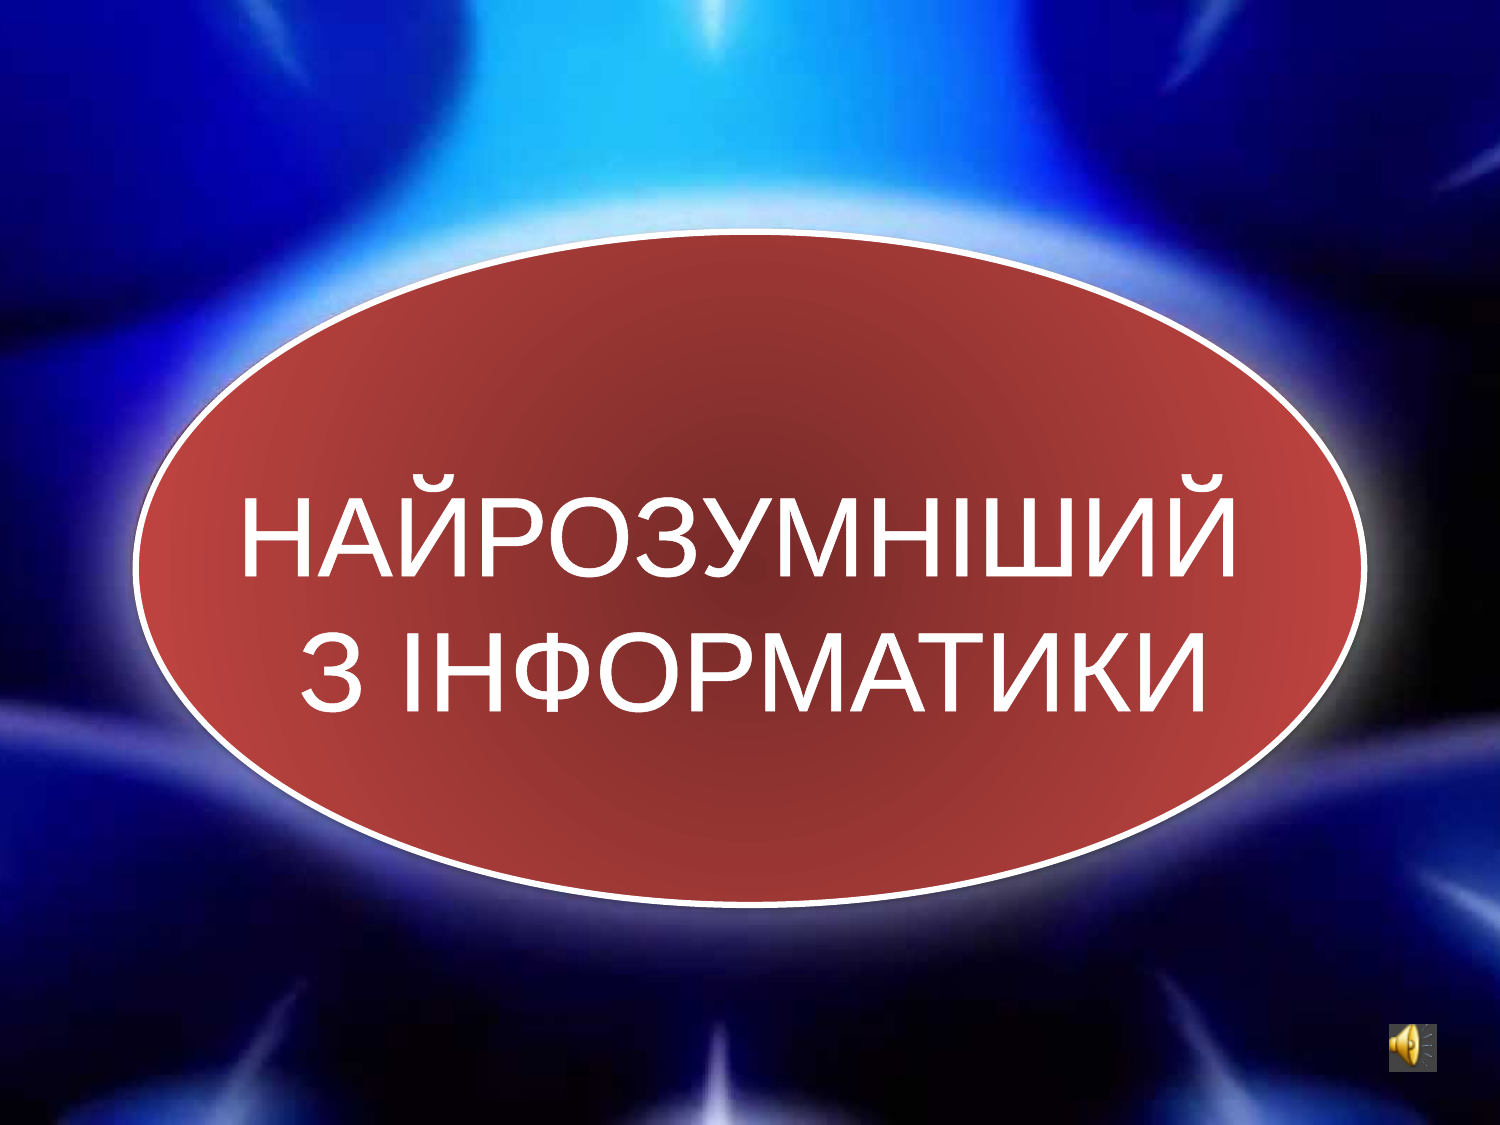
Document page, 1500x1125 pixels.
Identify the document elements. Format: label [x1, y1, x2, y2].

text_box [0, 0, 1500, 1125]
picture [1387, 1022, 1439, 1074]
